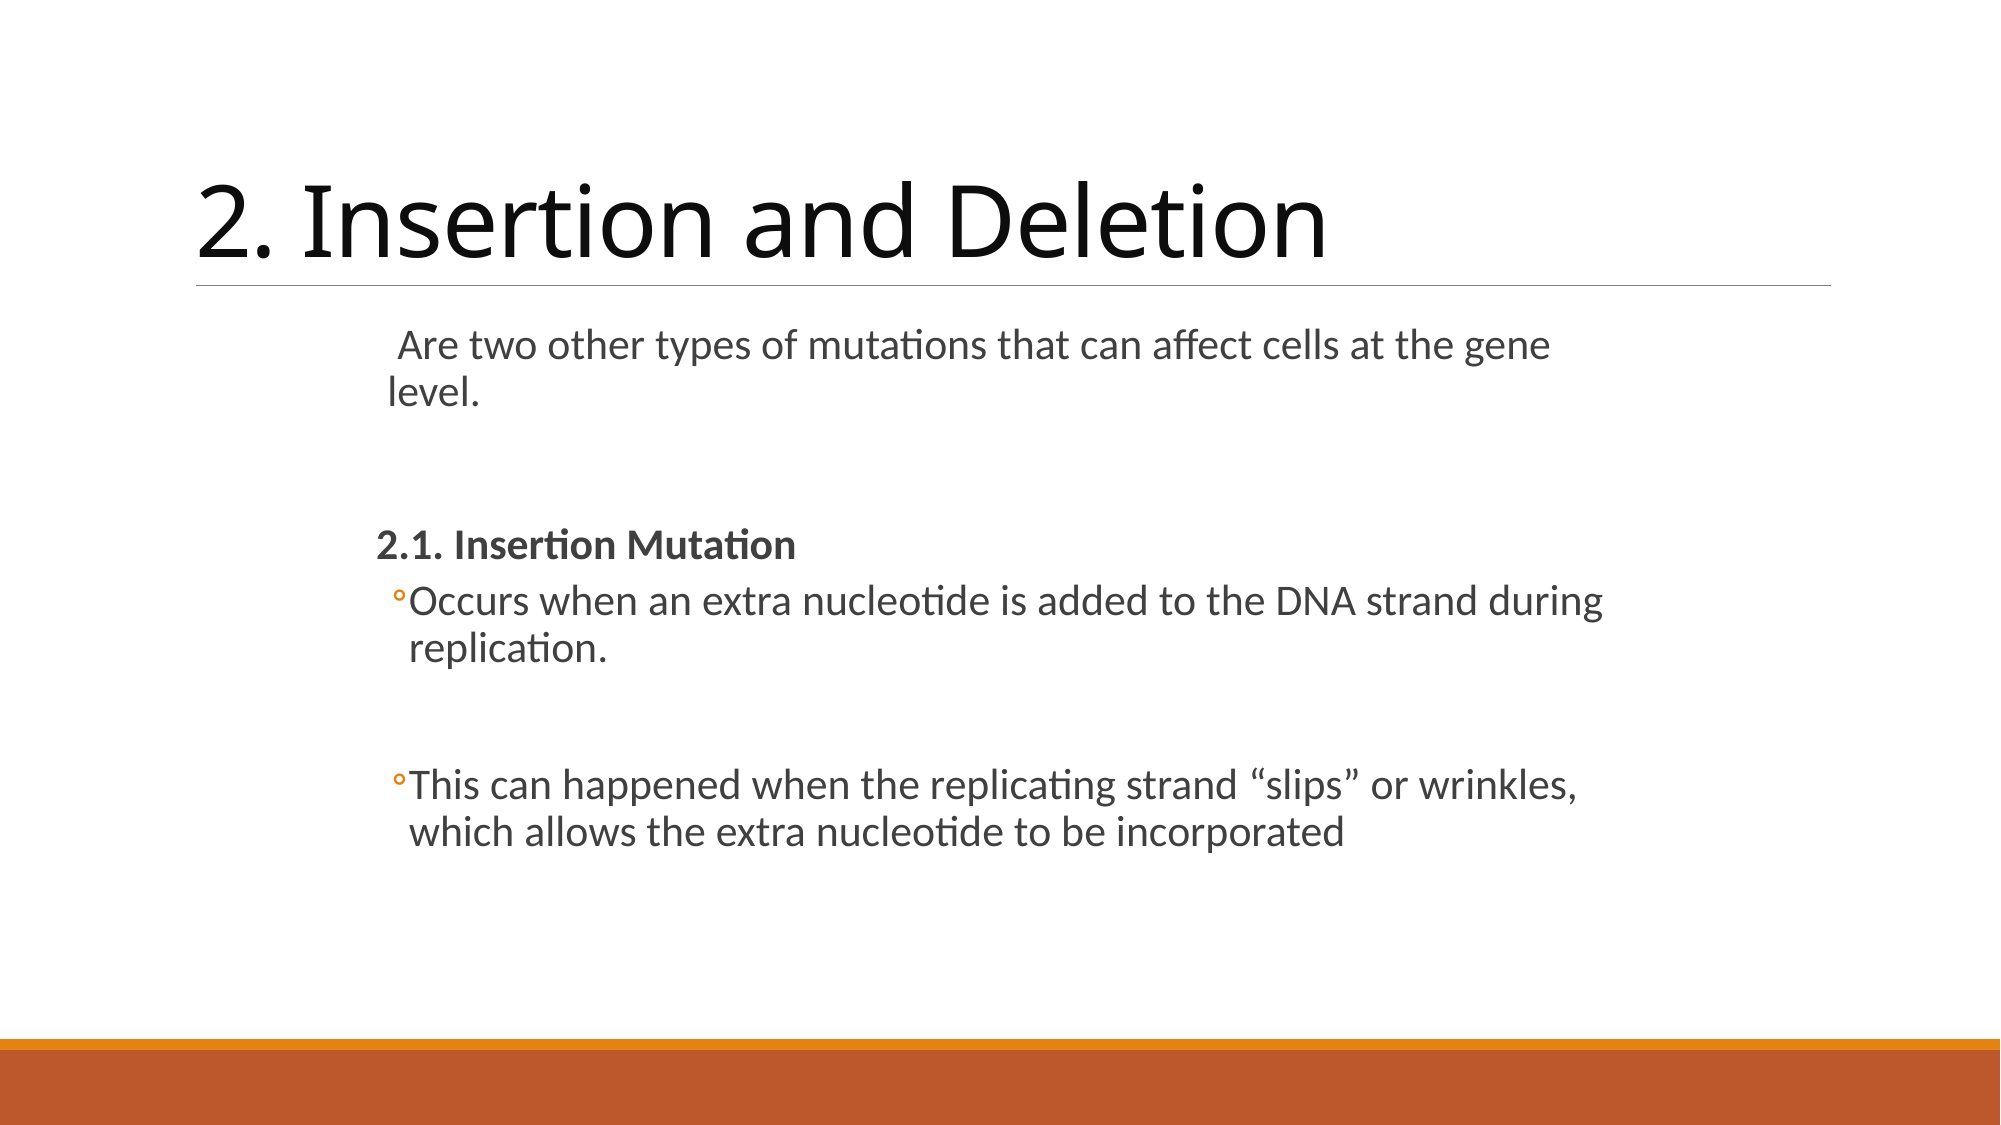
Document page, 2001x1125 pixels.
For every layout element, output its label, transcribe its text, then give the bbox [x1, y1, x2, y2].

list Are two other types of mutations that can affect cells at the gene level. 2.1. Insertion Mutation Occurs when an extra nucleotide is added to the DNA strand during replication. This can happened when the replicating strand “slips” or wrinkles, which allows the extra nucleotide to be incorporated [376, 314, 1641, 917]
title 2. Insertion and Deletion [180, 47, 1830, 285]
